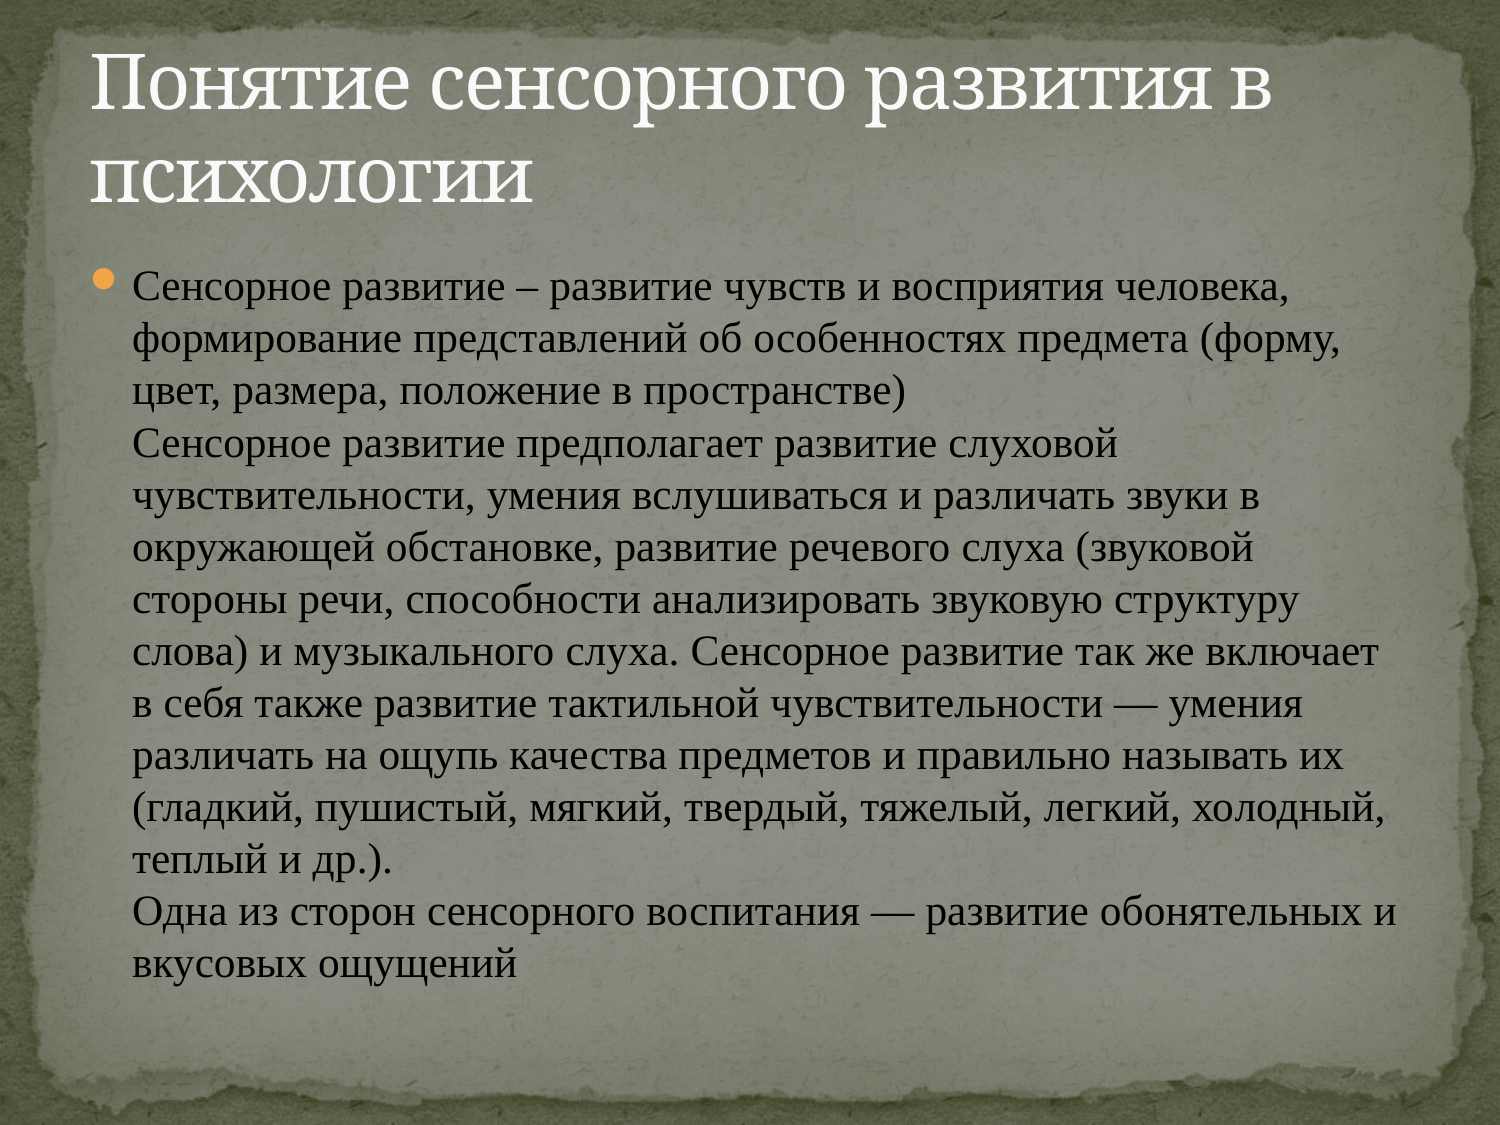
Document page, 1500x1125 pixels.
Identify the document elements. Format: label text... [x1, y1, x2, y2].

title Понятие сенсорного развития в психологии [74, 24, 1425, 225]
list Сенсорное развитие – развитие чувств и восприятия человека, формирование представлений об особенностях предмета (форму, цвет, размера, положение в пространстве) Сенсорное развитие предполагает развитие слуховой чувствительности, умения вслушиваться и различать звуки в окружающей обстановке, развитие речевого слуха (звуковой стороны речи, способности анализировать звуковую структуру слова) и музыкального слуха. Сенсорное развитие так же включает в себя также развитие тактильной чувствительности — умения различать на ощупь качества предметов и правильно называть их (гладкий, пушистый, мягкий, твердый, тяжелый, легкий, хо­лодный, теплый и др.). Одна из сторон сенсорного воспитания — развитие обонятельных и вкусовых ощущений [75, 249, 1425, 1000]
